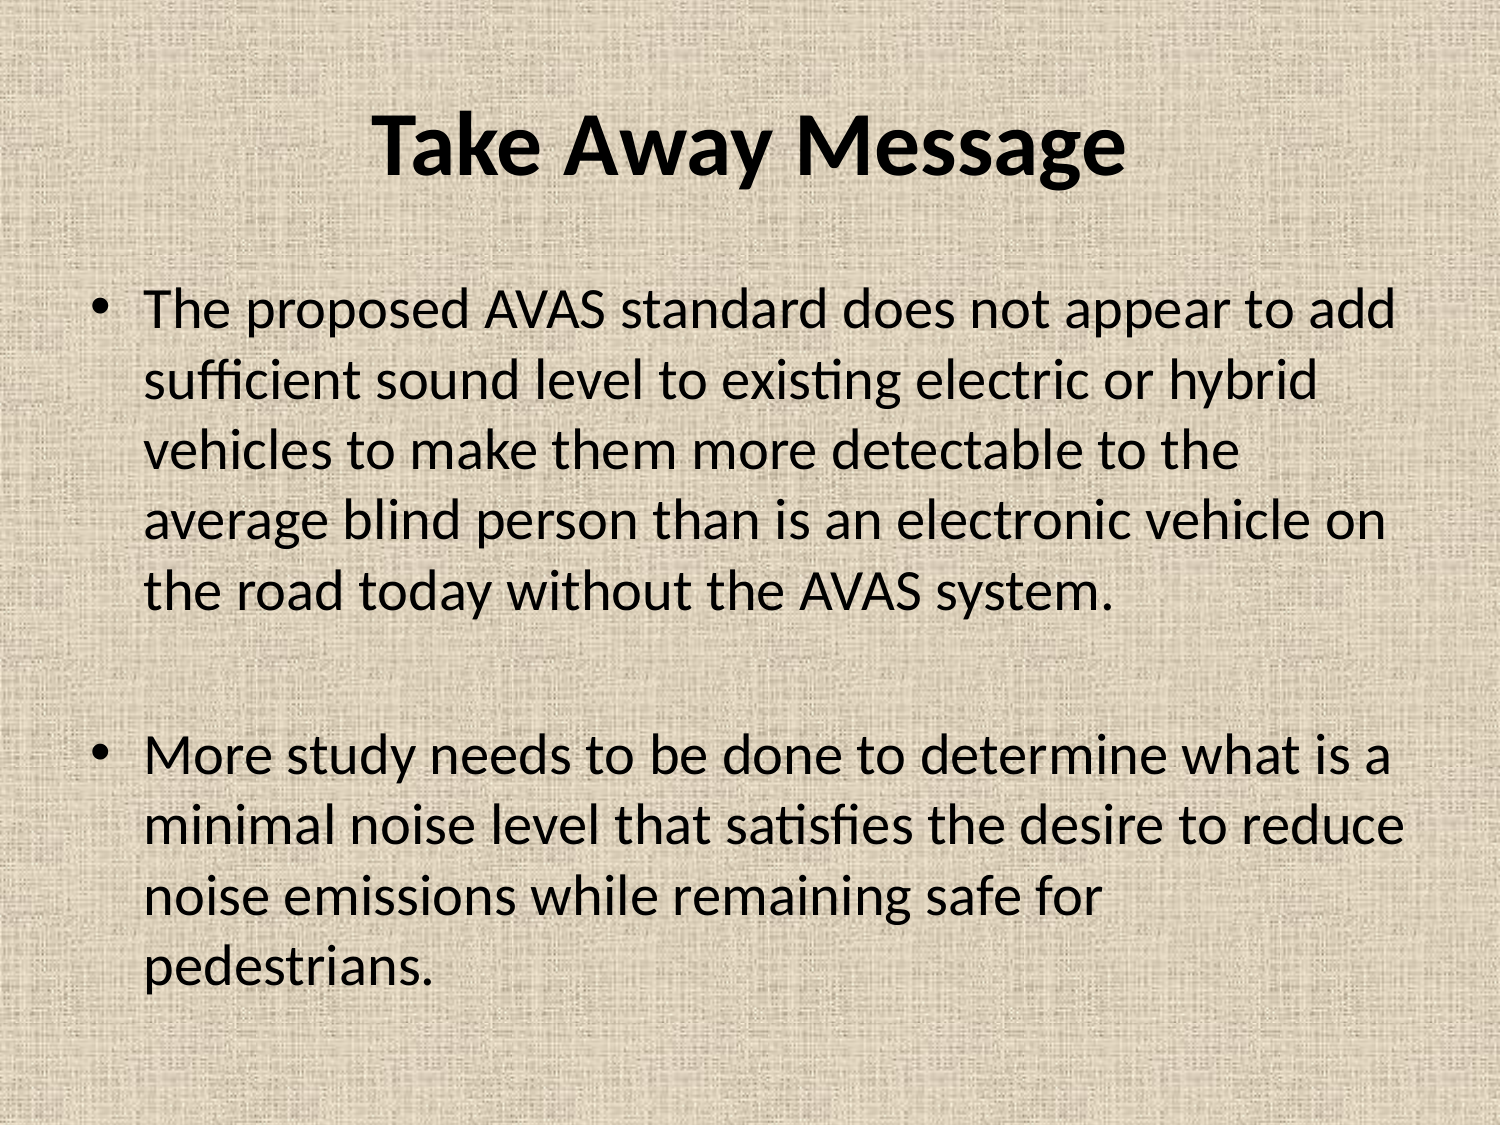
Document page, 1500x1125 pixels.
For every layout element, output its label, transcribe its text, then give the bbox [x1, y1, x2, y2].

title Take Away Message [75, 45, 1425, 233]
list The proposed AVAS standard does not appear to add sufficient sound level to existing electric or hybrid vehicles to make them more detectable to the average blind person than is an electronic vehicle on the road today without the AVAS system. More study needs to be done to determine what is a minimal noise level that satisfies the desire to reduce noise emissions while remaining safe for pedestrians. [75, 262, 1425, 1005]
picture [0, 0, 1500, 1125]
